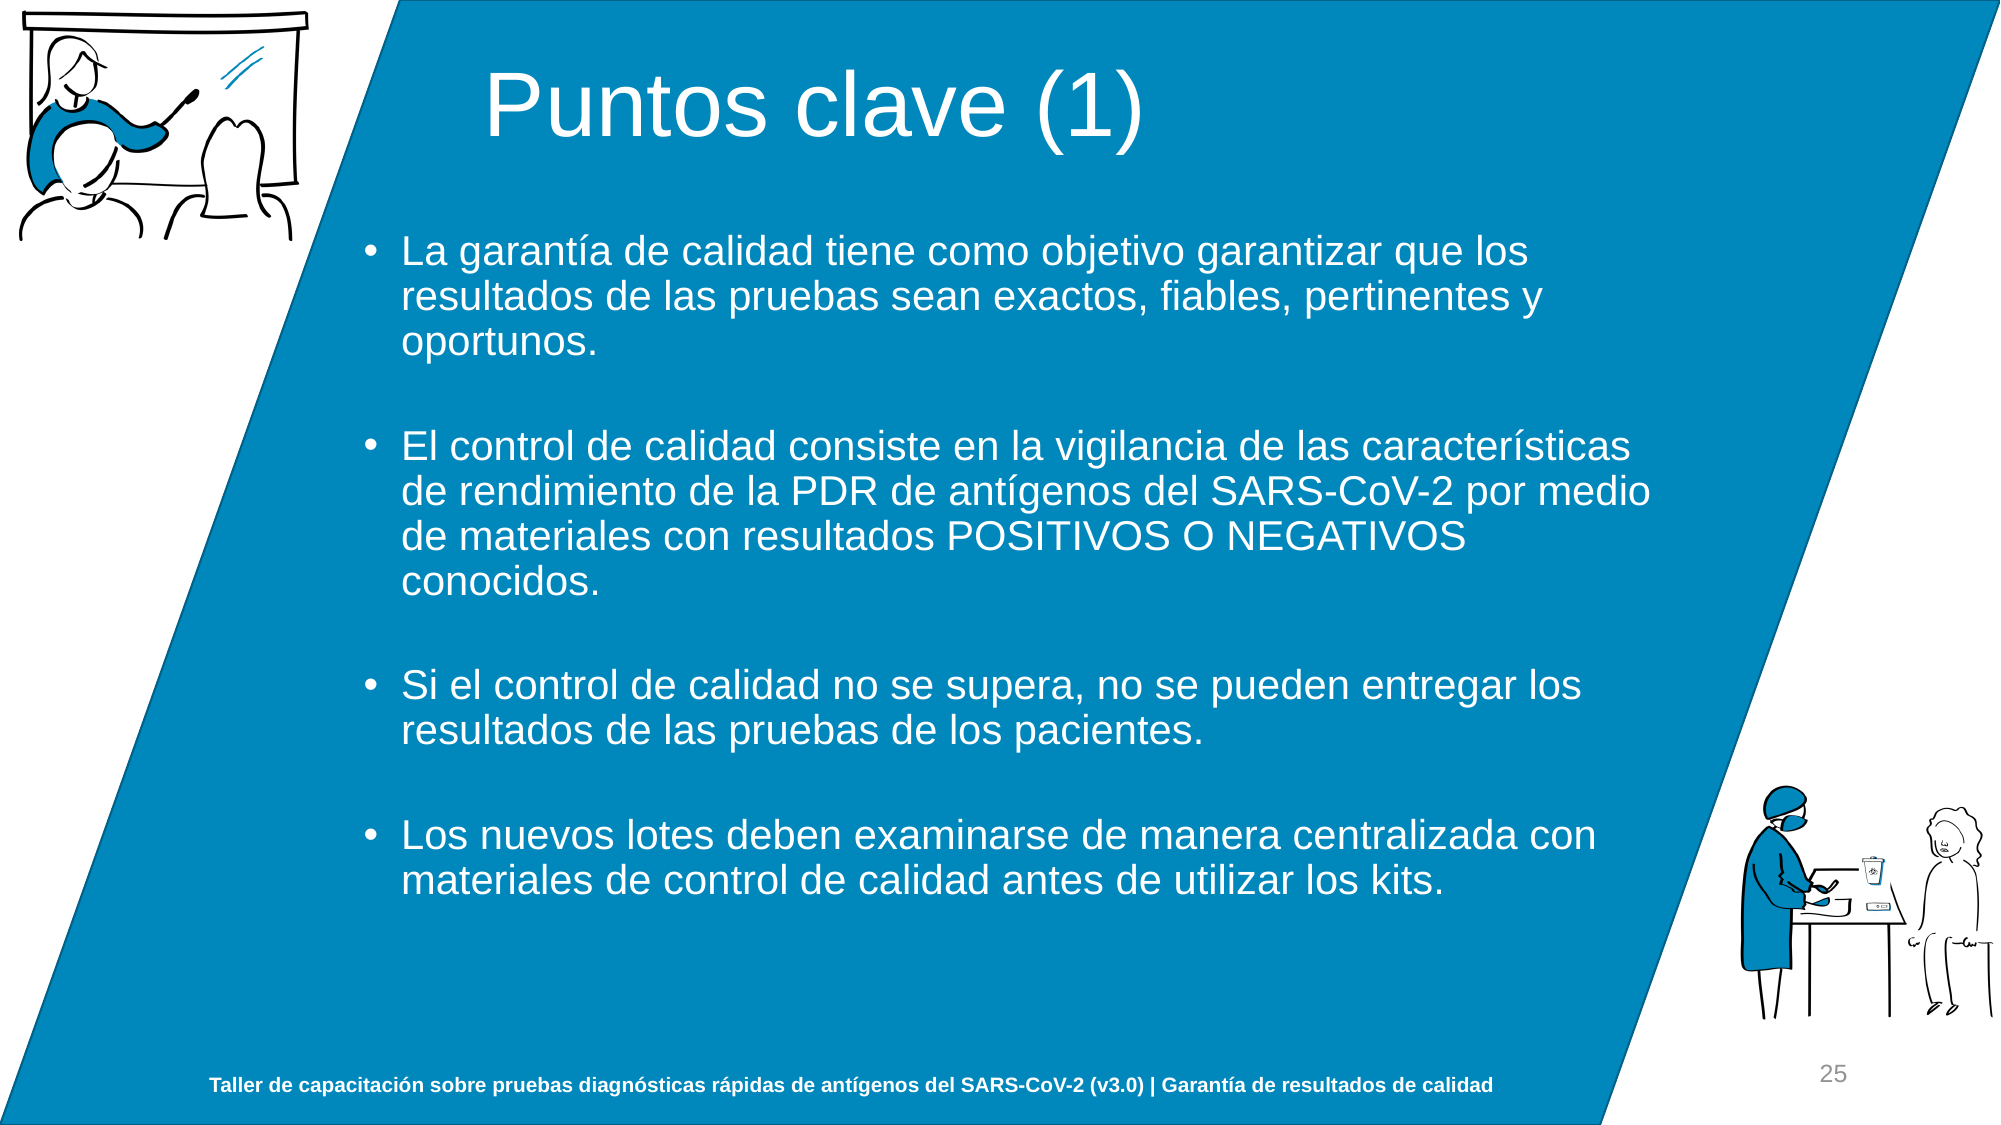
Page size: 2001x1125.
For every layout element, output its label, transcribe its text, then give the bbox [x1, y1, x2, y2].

text_box Puntos clave (1) [468, 49, 1236, 205]
picture [0, 0, 325, 255]
picture [1736, 777, 1994, 1025]
text_box La garantía de calidad tiene como objetivo garantizar que los resultados de las pruebas sean exactos, fiables, pertinentes y oportunos. El control de calidad consiste en la vigilancia de las características de rendimiento de la PDR de antígenos del SARS-CoV-2 por medio de materiales con resultados POSITIVOS O NEGATIVOS conocidos. Si el control de calidad no se supera, no se pueden entregar los resultados de las pruebas de los pacientes. Los nuevos lotes deben examinarse de manera centralizada con materiales de control de calidad antes de utilizar los kits. [348, 222, 1691, 951]
footer Taller de capacitación sobre pruebas diagnósticas rápidas de antígenos del SARS-CoV-2 (v3.0) | Garantía de resultados de calidad [137, 1042, 1566, 1125]
text_box [0, 0, 2000, 1125]
slide_number 25 [1609, 1042, 1863, 1103]
